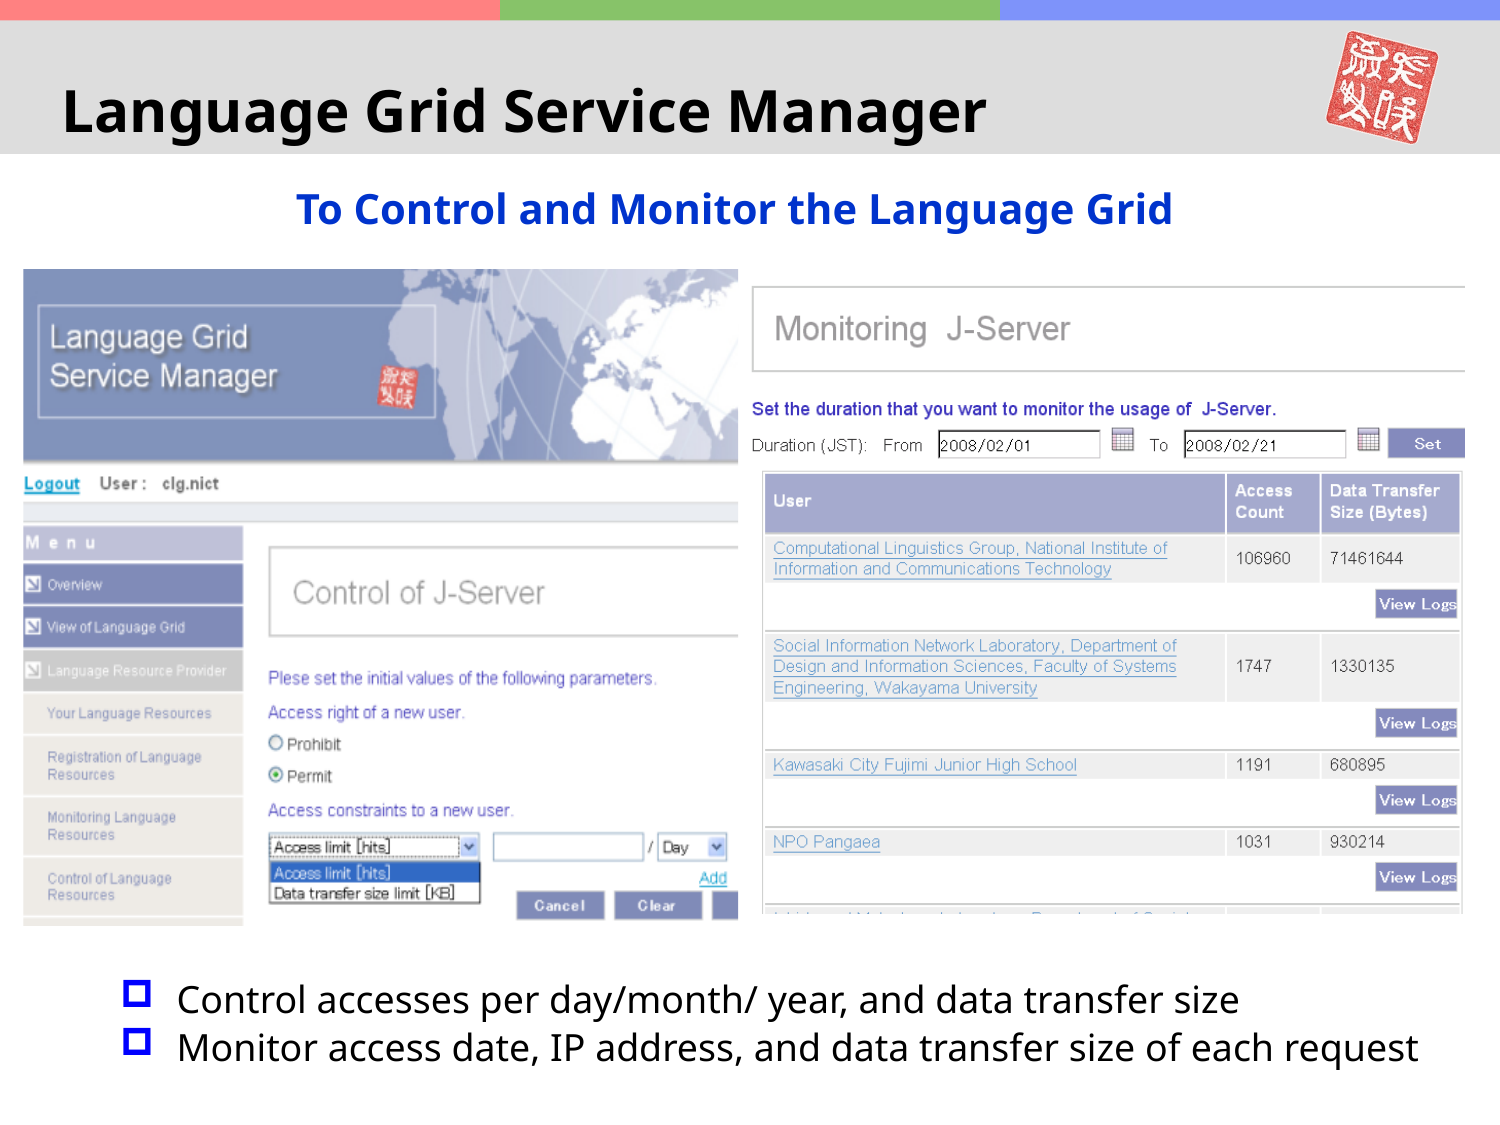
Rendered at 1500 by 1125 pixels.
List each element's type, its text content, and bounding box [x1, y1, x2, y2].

picture [749, 269, 1466, 915]
picture [1337, 27, 1443, 148]
text_box To Control and Monitor the Language Grid [281, 175, 1231, 241]
text_box Control accesses per day/month/ year, and data transfer size Monitor access date, IP address, and data transfer size of each request [105, 973, 1465, 1078]
picture [23, 269, 739, 927]
text_box Language Grid Service Manager [46, 66, 1360, 152]
